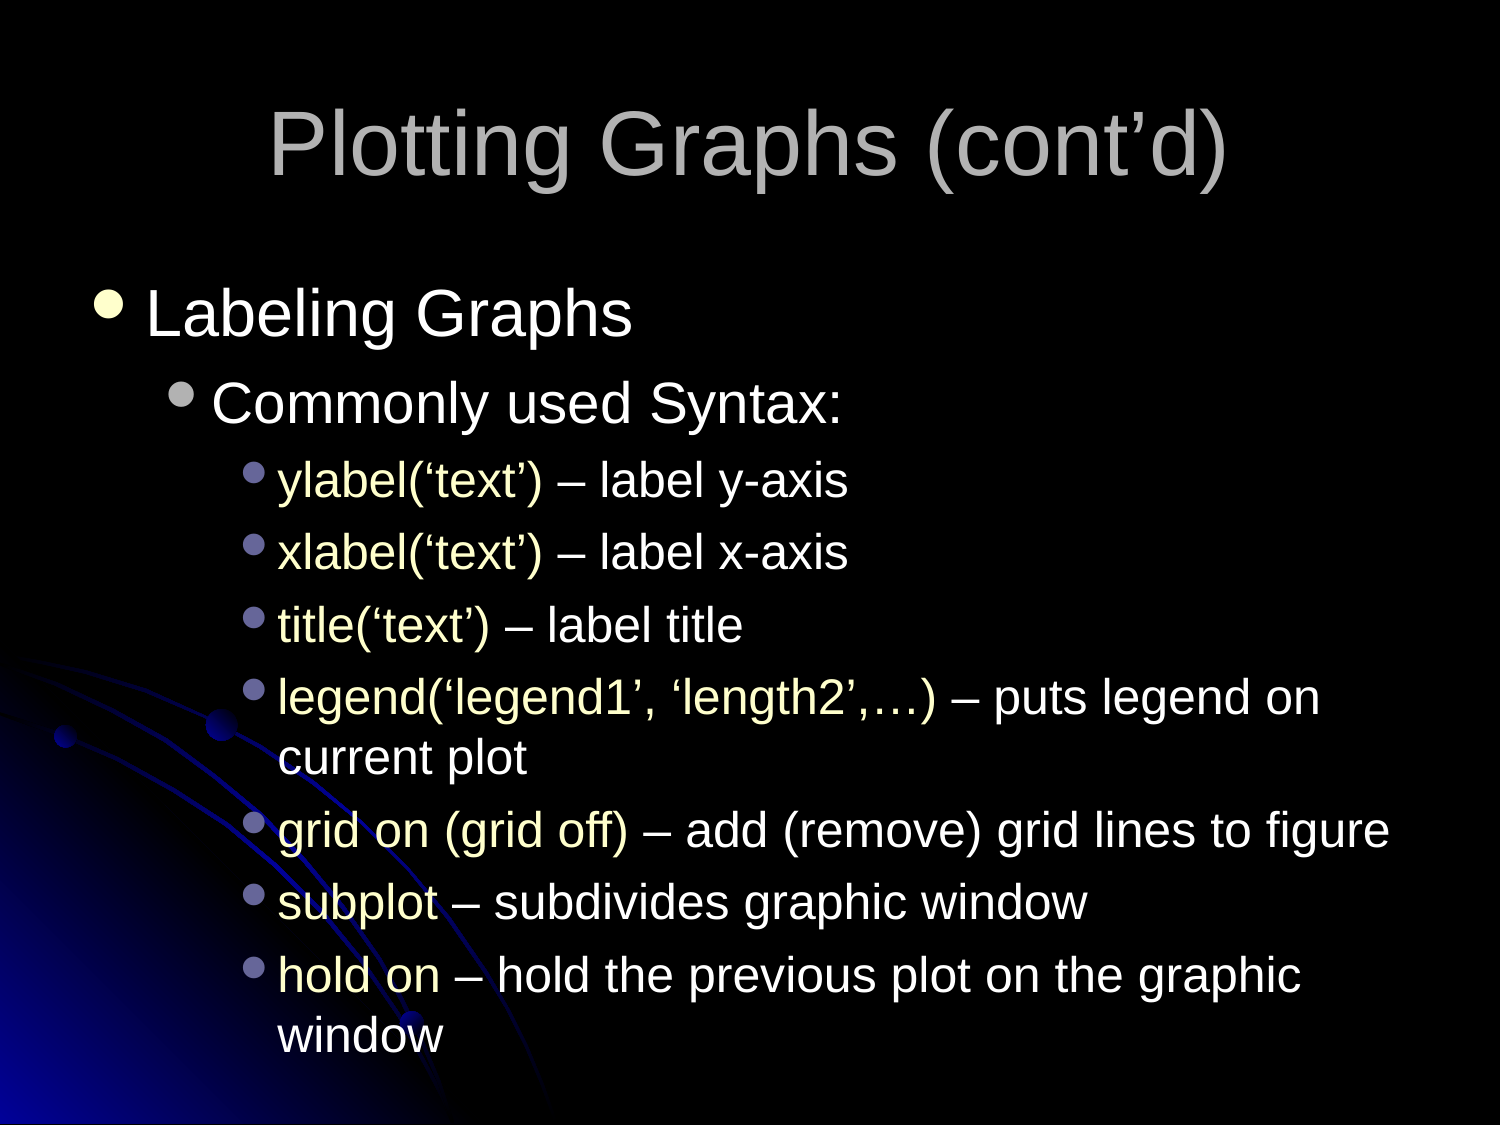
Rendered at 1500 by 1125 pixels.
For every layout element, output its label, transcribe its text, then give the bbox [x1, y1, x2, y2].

title Plotting Graphs (cont’d) [74, 45, 1426, 233]
list Labeling Graphs Commonly used Syntax: ylabel(‘text’) – label y-axis xlabel(‘text’) – label x-axis title(‘text’) – label title legend(‘legend1’, ‘length2’,…) – puts legend on current plot grid on (grid off) – add (remove) grid lines to figure subplot – subdivides graphic window hold on – hold the previous plot on the graphic window [74, 262, 1426, 1125]
